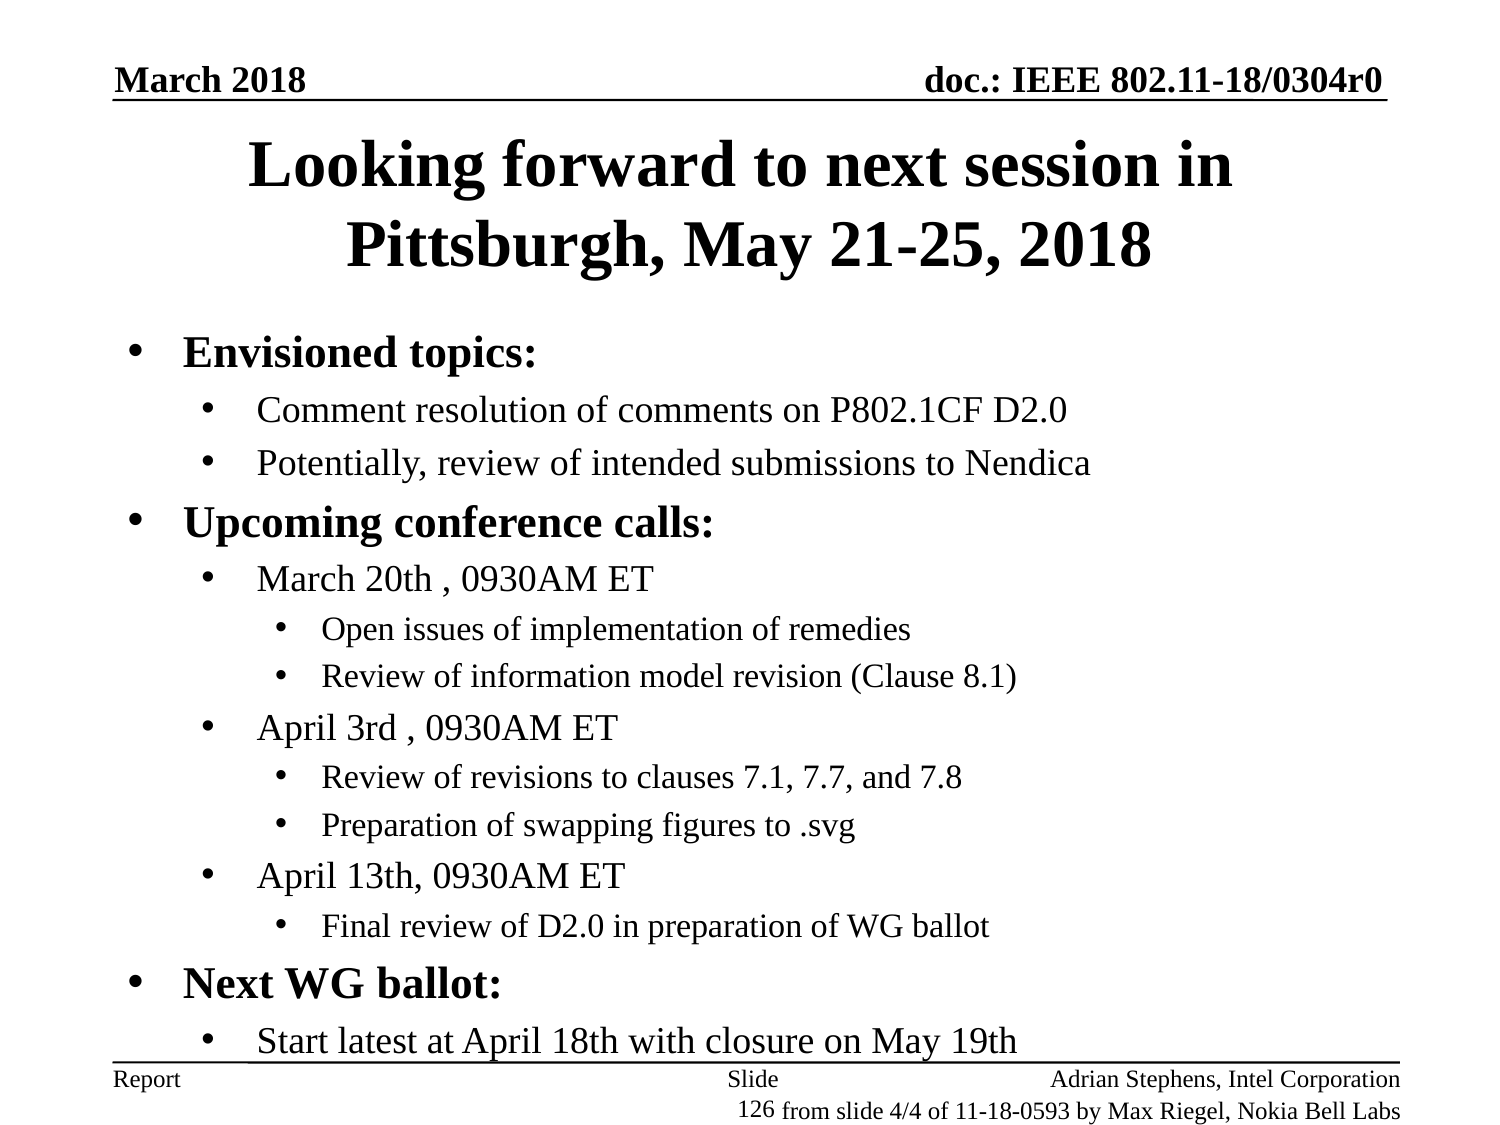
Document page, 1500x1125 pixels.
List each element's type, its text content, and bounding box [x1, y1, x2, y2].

title Looking forward to next session in Pittsburgh, May 21-25, 2018 [112, 112, 1388, 288]
slide_number Slide 126 [711, 1061, 801, 1093]
list Envisioned topics: Comment resolution of comments on P802.1CF D2.0 Potentially, review of intended submissions to Nendica Upcoming conference calls: March 20th , 0930AM ET Open issues of implementation of remedies Review of information model revision (Clause 8.1) April 3rd , 0930AM ET Review of revisions to clauses 7.1, 7.7, and 7.8 Preparation of swapping figures to .svg April 13th, 0930AM ET Final review of D2.0 in preparation of WG ballot Next WG ballot: Start latest at April 18th with closure on May 19th [112, 314, 1388, 1072]
text_box from slide 4/4 of 11-18-0593 by Max Riegel, Nokia Bell Labs [343, 1087, 1417, 1125]
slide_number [114, 54, 374, 101]
footer Adrian Stephens, Intel Corporation [878, 1061, 1402, 1087]
